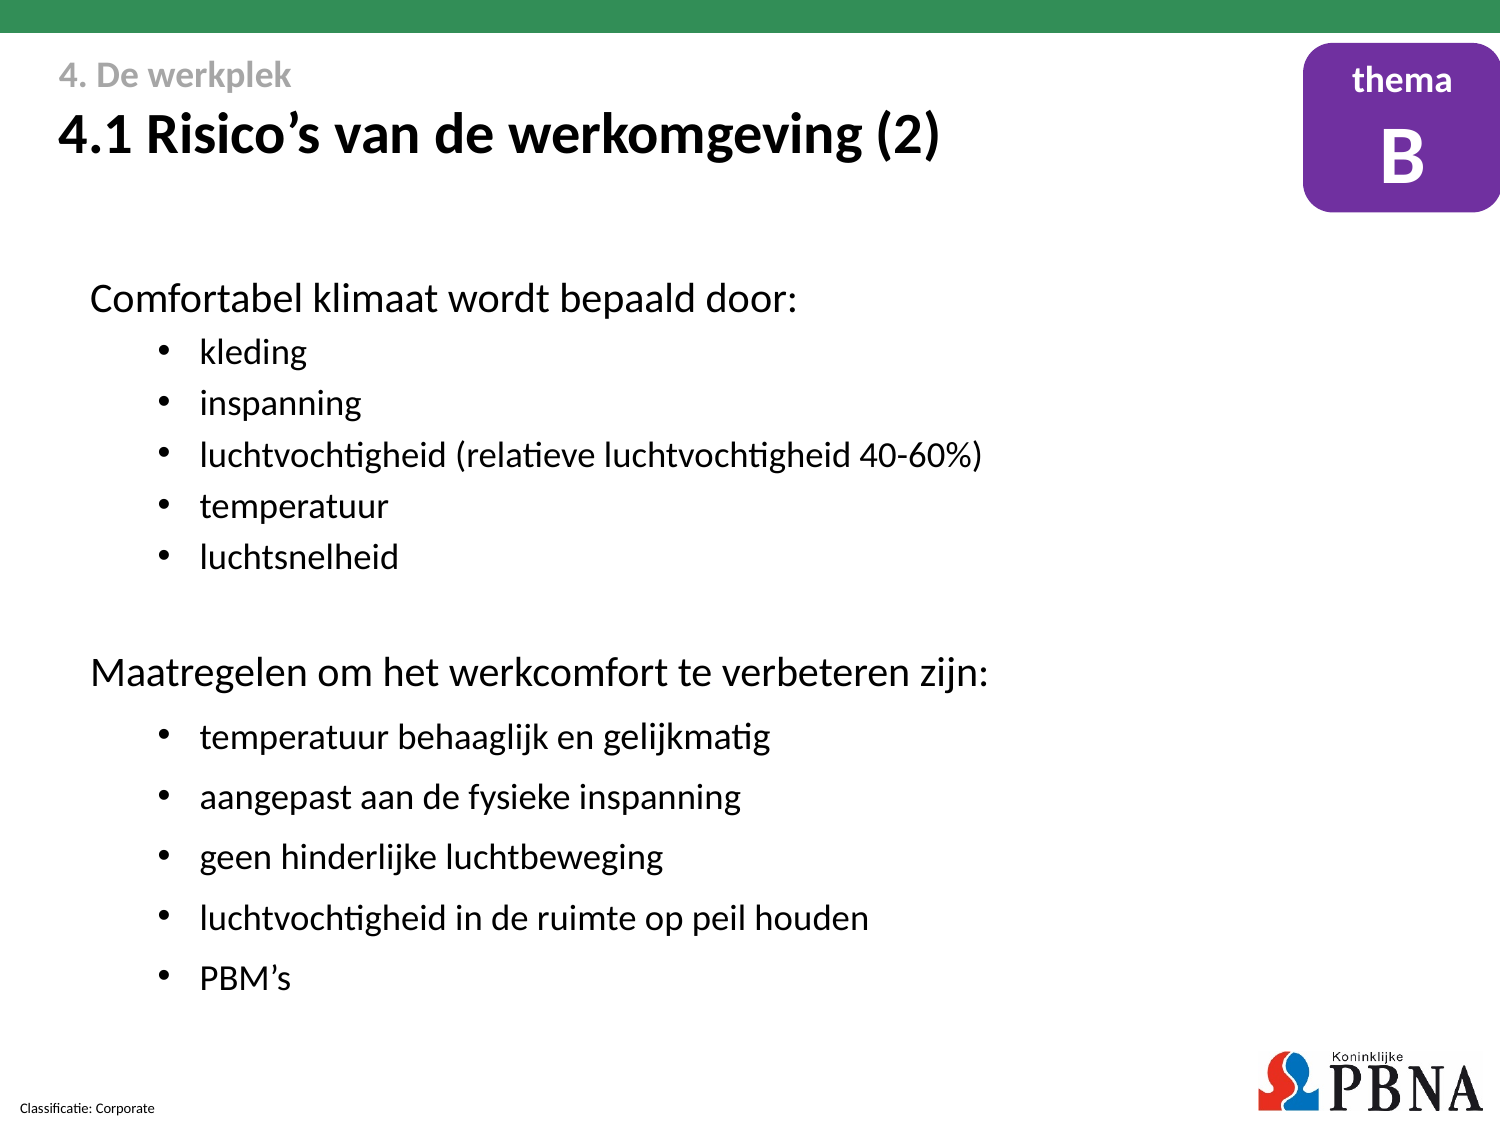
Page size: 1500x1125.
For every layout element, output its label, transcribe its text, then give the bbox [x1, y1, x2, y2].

picture [1257, 1051, 1483, 1112]
text_box thema B [1303, 42, 1500, 213]
list Comfortabel klimaat wordt bepaald door: kleding inspanning luchtvochtigheid (relatieve luchtvochtigheid 40-60%) temperatuur luchtsnelheid Maatregelen om het werkcomfort te verbeteren zijn: temperatuur behaaglijk en gelijkmatig aangepast aan de fysieke inspanning geen hinderlijke luchtbeweging luchtvochtigheid in de ruimte op peil houden PBM’s [75, 262, 1425, 1005]
title 4. De werkplek 4.1 Risico’s van de werkomgeving (2) [43, 42, 1394, 231]
text_box [0, 0, 1500, 33]
